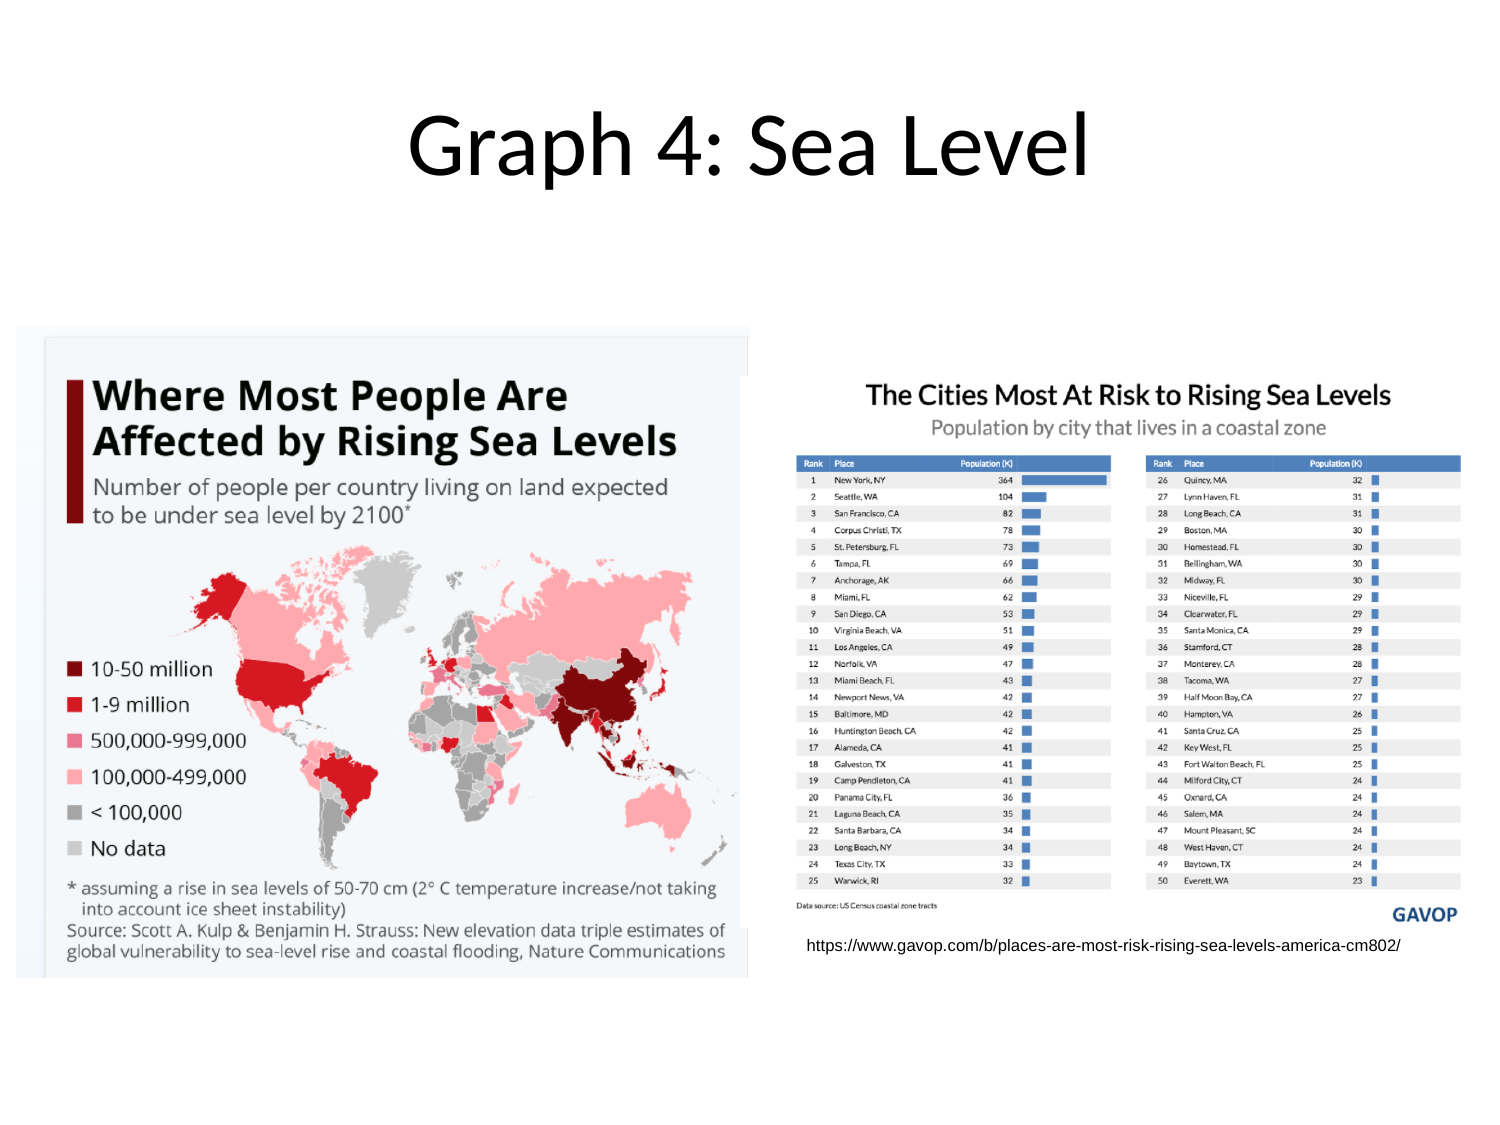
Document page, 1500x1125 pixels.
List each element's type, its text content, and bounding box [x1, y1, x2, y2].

title Graph 4: Sea Level [75, 45, 1425, 233]
text_box https://www.gavop.com/b/places-are-most-risk-rising-sea-levels-america-cm802/ [791, 935, 1475, 963]
picture [740, 375, 1500, 928]
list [16, 325, 751, 979]
